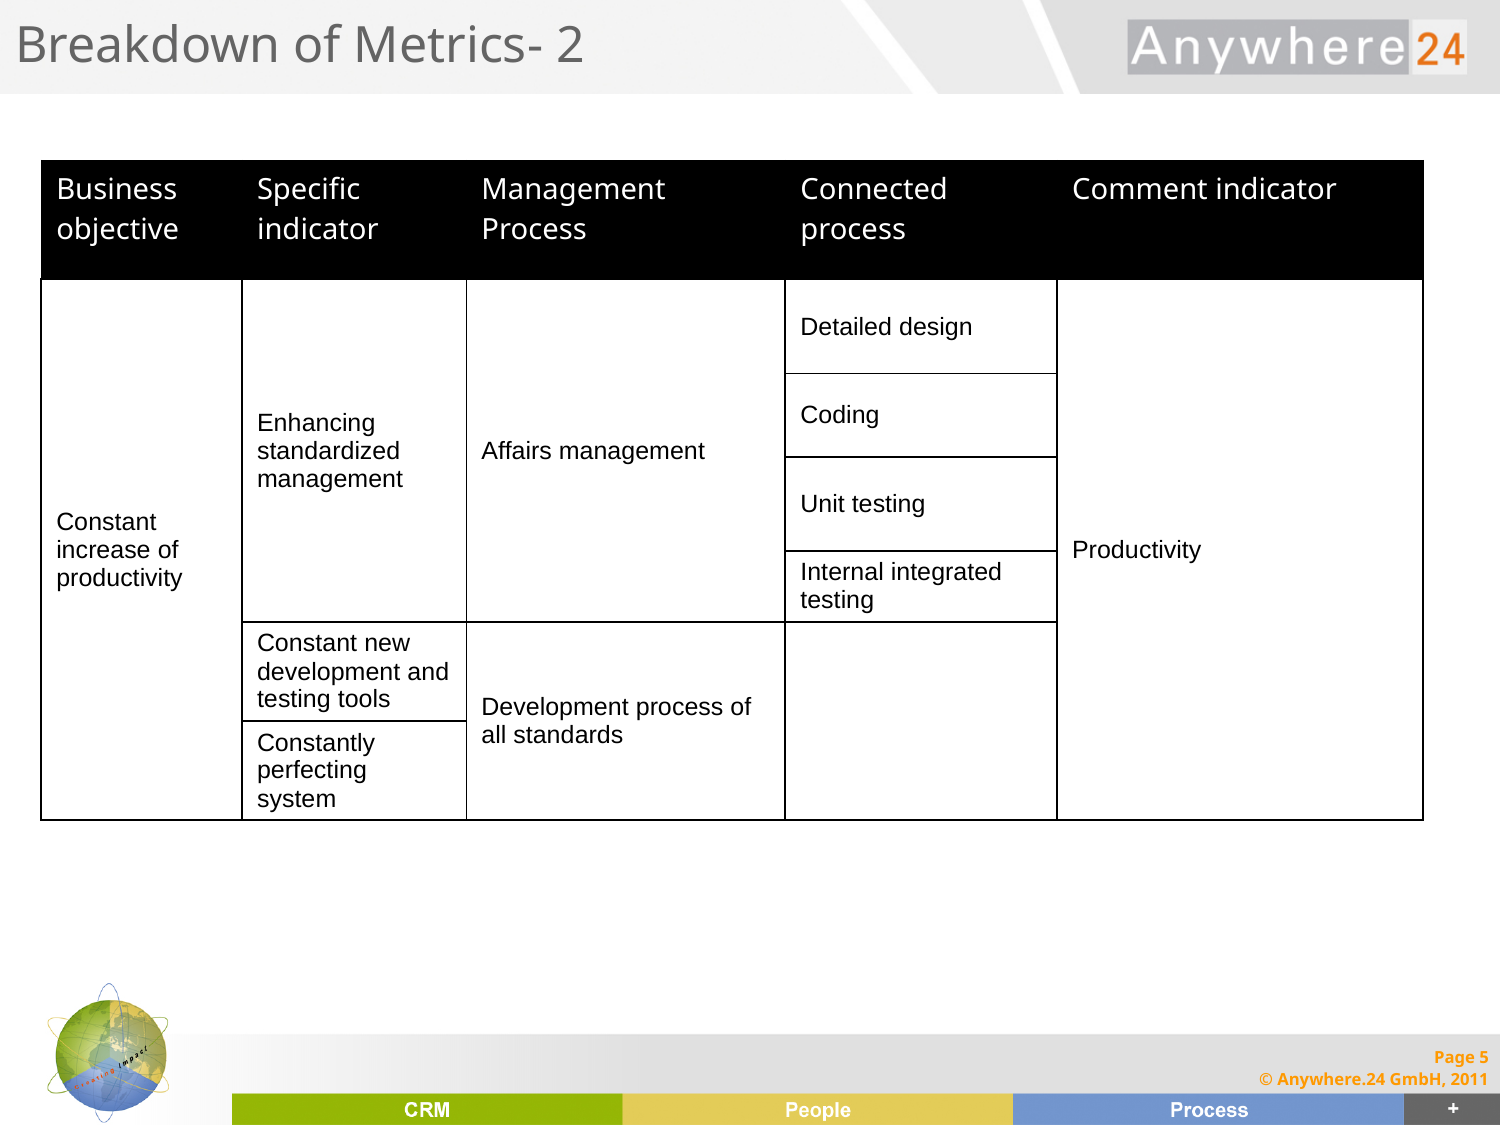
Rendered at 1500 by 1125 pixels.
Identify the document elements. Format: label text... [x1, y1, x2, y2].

table_cell Constant new development and testing tools [243, 623, 466, 720]
table_header Management Process [467, 162, 784, 278]
table_cell Constantly perfecting system [243, 722, 466, 819]
picture [0, 983, 1500, 1125]
table_cell Unit testing [786, 458, 1056, 550]
table_cell Enhancing standardized management [243, 280, 466, 621]
table_header Connected process [786, 162, 1056, 278]
slide_number Page 5 © Anywhere.24 GmbH, 2011 [1191, 1039, 1500, 1077]
picture [1113, 0, 1500, 94]
table_cell Coding [786, 374, 1056, 456]
table_cell Development process of all standards [467, 623, 784, 819]
table_cell Detailed design [786, 280, 1056, 373]
title Breakdown of Metrics- 2 [0, 0, 1113, 101]
table_cell Affairs management [467, 280, 784, 621]
table_header Specific indicator [243, 162, 466, 278]
table_cell Internal integrated testing [786, 552, 1056, 621]
table_header Comment indicator [1058, 162, 1422, 278]
table_cell [786, 623, 1056, 819]
table_cell Constant increase of productivity [42, 280, 241, 819]
table_cell Productivity [1058, 280, 1422, 819]
table_header Business objective [42, 162, 241, 278]
